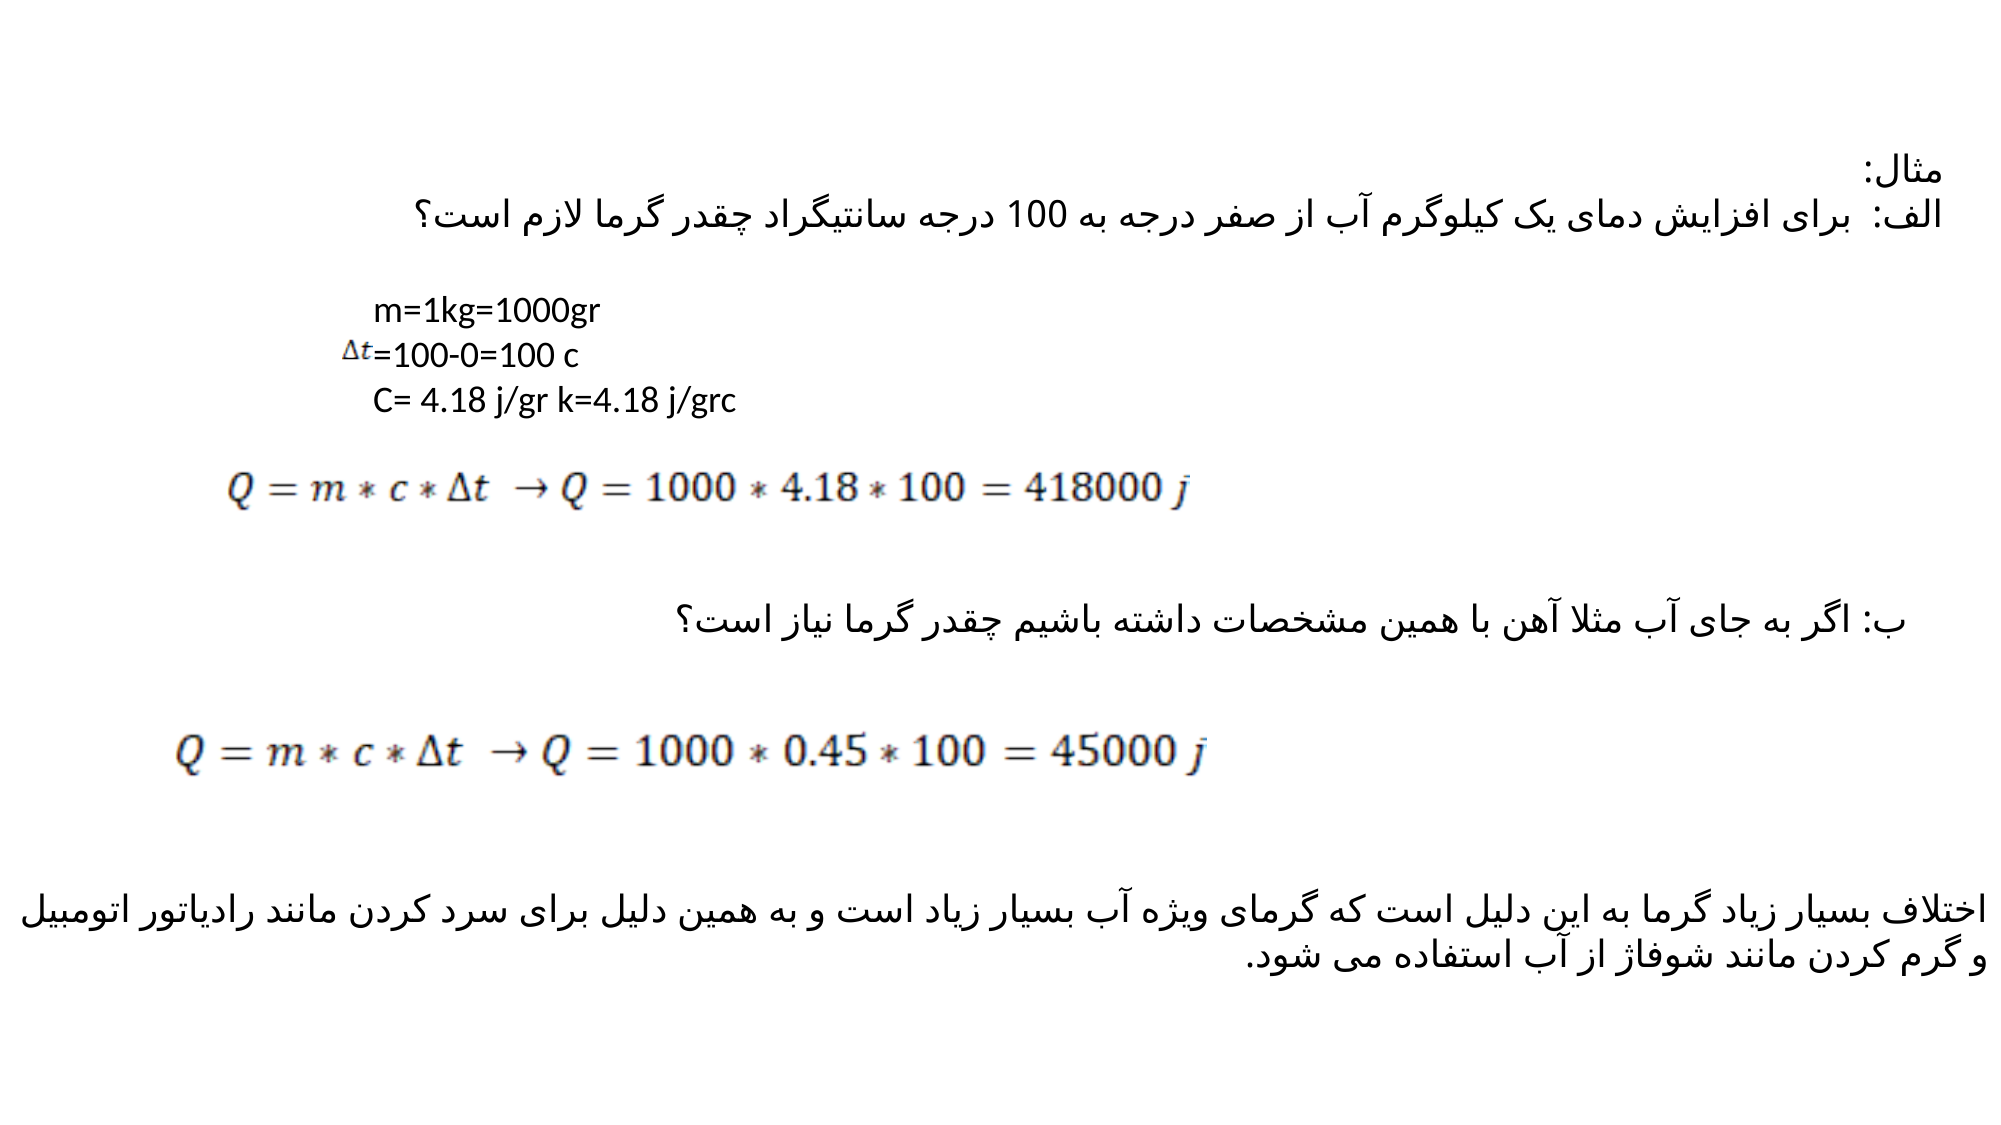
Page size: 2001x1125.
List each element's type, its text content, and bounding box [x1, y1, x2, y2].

text_box m=1kg=1000gr =100-0=100 c C= 4.18 j/gr k=4.18 j/grc [358, 277, 752, 428]
picture [342, 334, 373, 375]
text_box اختلاف بسیار زیاد گرما به این دلیل است که گرمای ویژه آب بسیار زیاد است و به همین دلیل برای سرد کردن مانند رادیاتور اتومبیل و گرم کردن مانند شوفاژ از آب استفاده می شود. [4, 877, 2000, 983]
picture [175, 729, 1207, 793]
text_box ب: اگر به جای آب مثلا آهن با همین مشخصات داشته باشیم چقدر گرما نیاز است؟ [650, 587, 1924, 648]
picture [227, 467, 1190, 526]
text_box مثال: الف: برای افزایش دمای یک کیلوگرم آب از صفر درجه به 100 درجه سانتیگراد چقدر گرما لازم است؟ [388, 137, 1959, 243]
